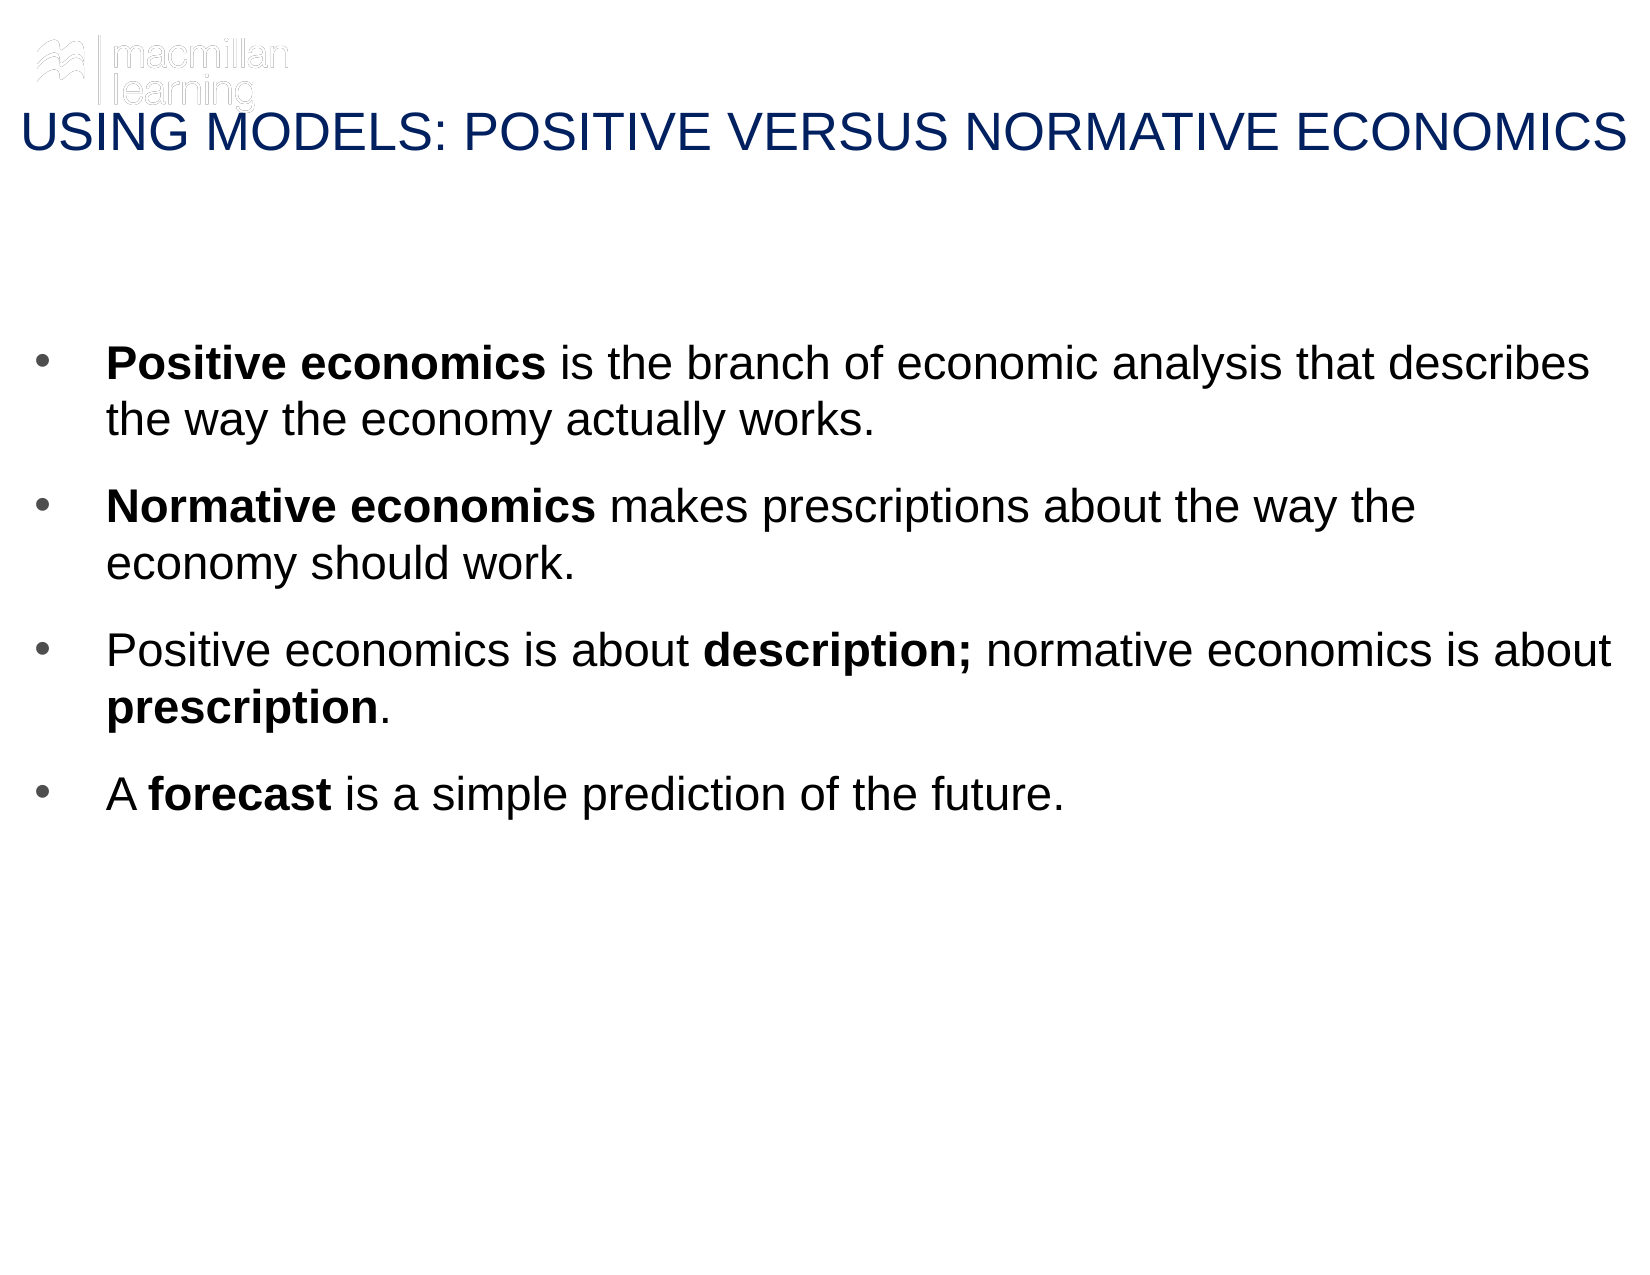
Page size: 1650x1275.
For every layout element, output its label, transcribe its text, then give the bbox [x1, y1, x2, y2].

picture [37, 35, 288, 62]
title USING MODELS: POSITIVE VERSUS NORMATIVE ECONOMICS [0, 62, 1650, 197]
list Positive economics is the branch of economic analysis that describes the way the economy actually works. Normative economics makes prescriptions about the way the economy should work. Positive economics is about description; normative economics is about prescription. A forecast is a simple prediction of the future. [19, 317, 1628, 836]
